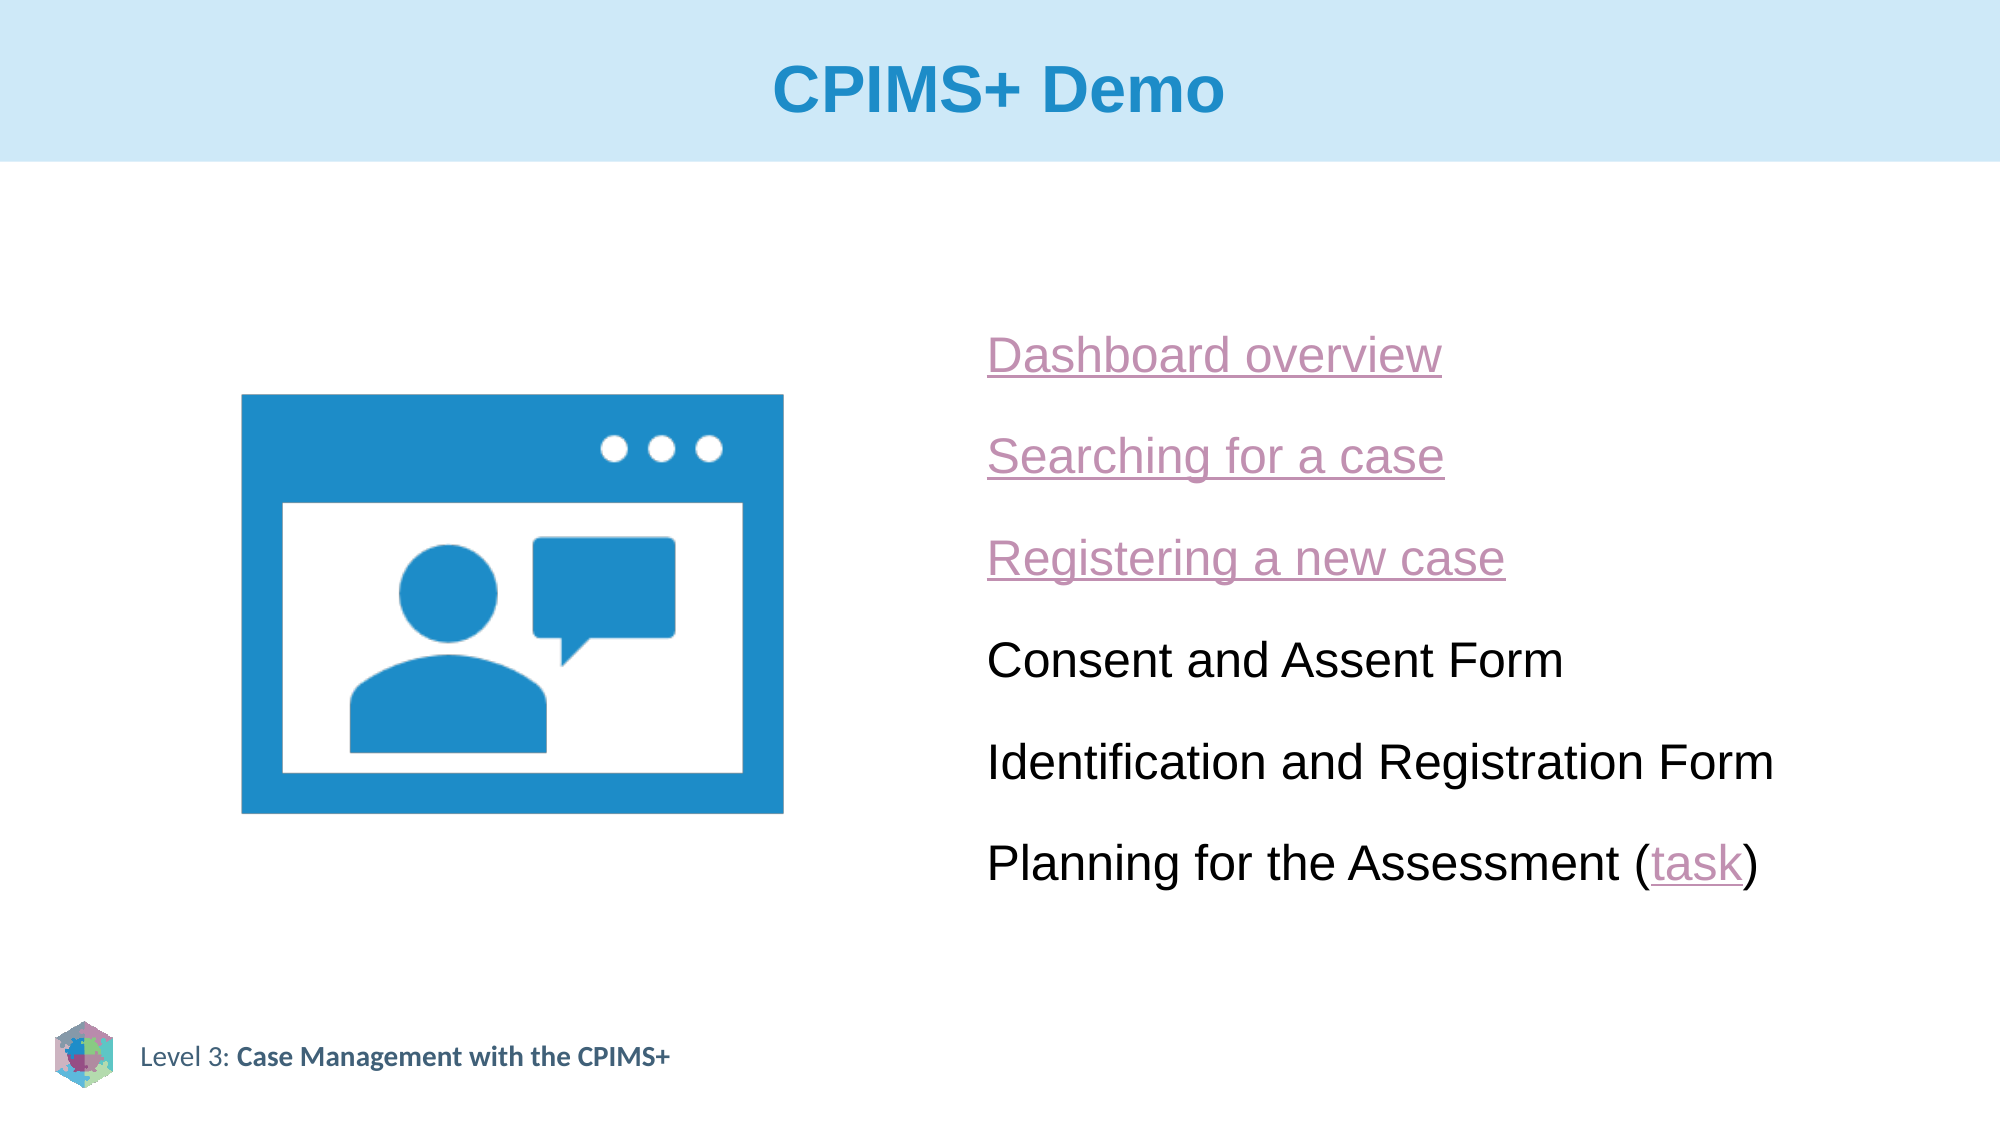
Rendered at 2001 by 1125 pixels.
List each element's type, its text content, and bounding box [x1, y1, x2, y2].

title CPIMS+ Demo [137, 19, 1863, 163]
text_box Dashboard overview Searching for a case Registering a new case Consent and Assent Form Identification and Registration Form Planning for the Assessment (task) [971, 310, 1863, 899]
picture [188, 280, 838, 929]
picture [55, 1021, 113, 1088]
